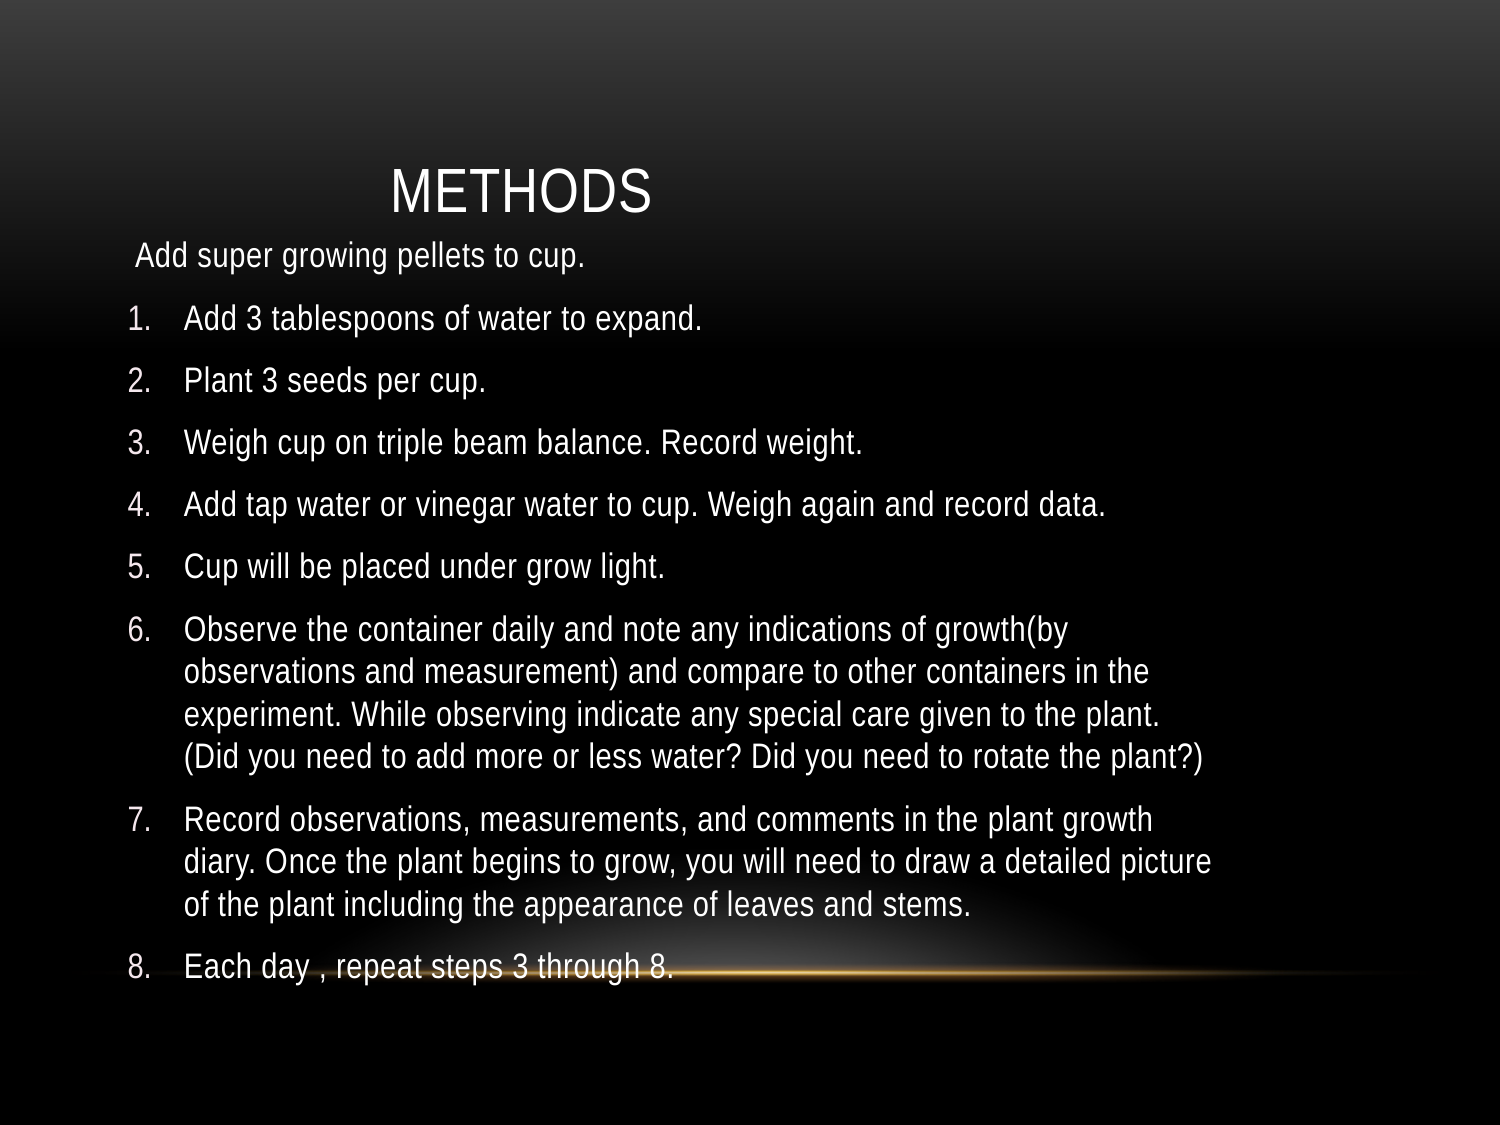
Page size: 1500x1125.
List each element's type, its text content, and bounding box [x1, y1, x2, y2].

title Methods [99, 45, 1400, 233]
picture [0, 0, 1500, 1125]
list Add super growing pellets to cup. Add 3 tablespoons of water to expand. Plant 3 seeds per cup. Weigh cup on triple beam balance. Record weight. Add tap water or vinegar water to cup. Weigh again and record data. Cup will be placed under grow light. Observe the container daily and note any indications of growth(by observations and measurement) and compare to other containers in the experiment. While observing indicate any special care given to the plant. (Did you need to add more or less water? Did you need to rotate the plant?) Record observations, measurements, and comments in the plant growth diary. Once the plant begins to grow, you will need to draw a detailed picture of the plant including the appearance of leaves and stems. Each day , repeat steps 3 through 8. [112, 233, 1238, 1038]
